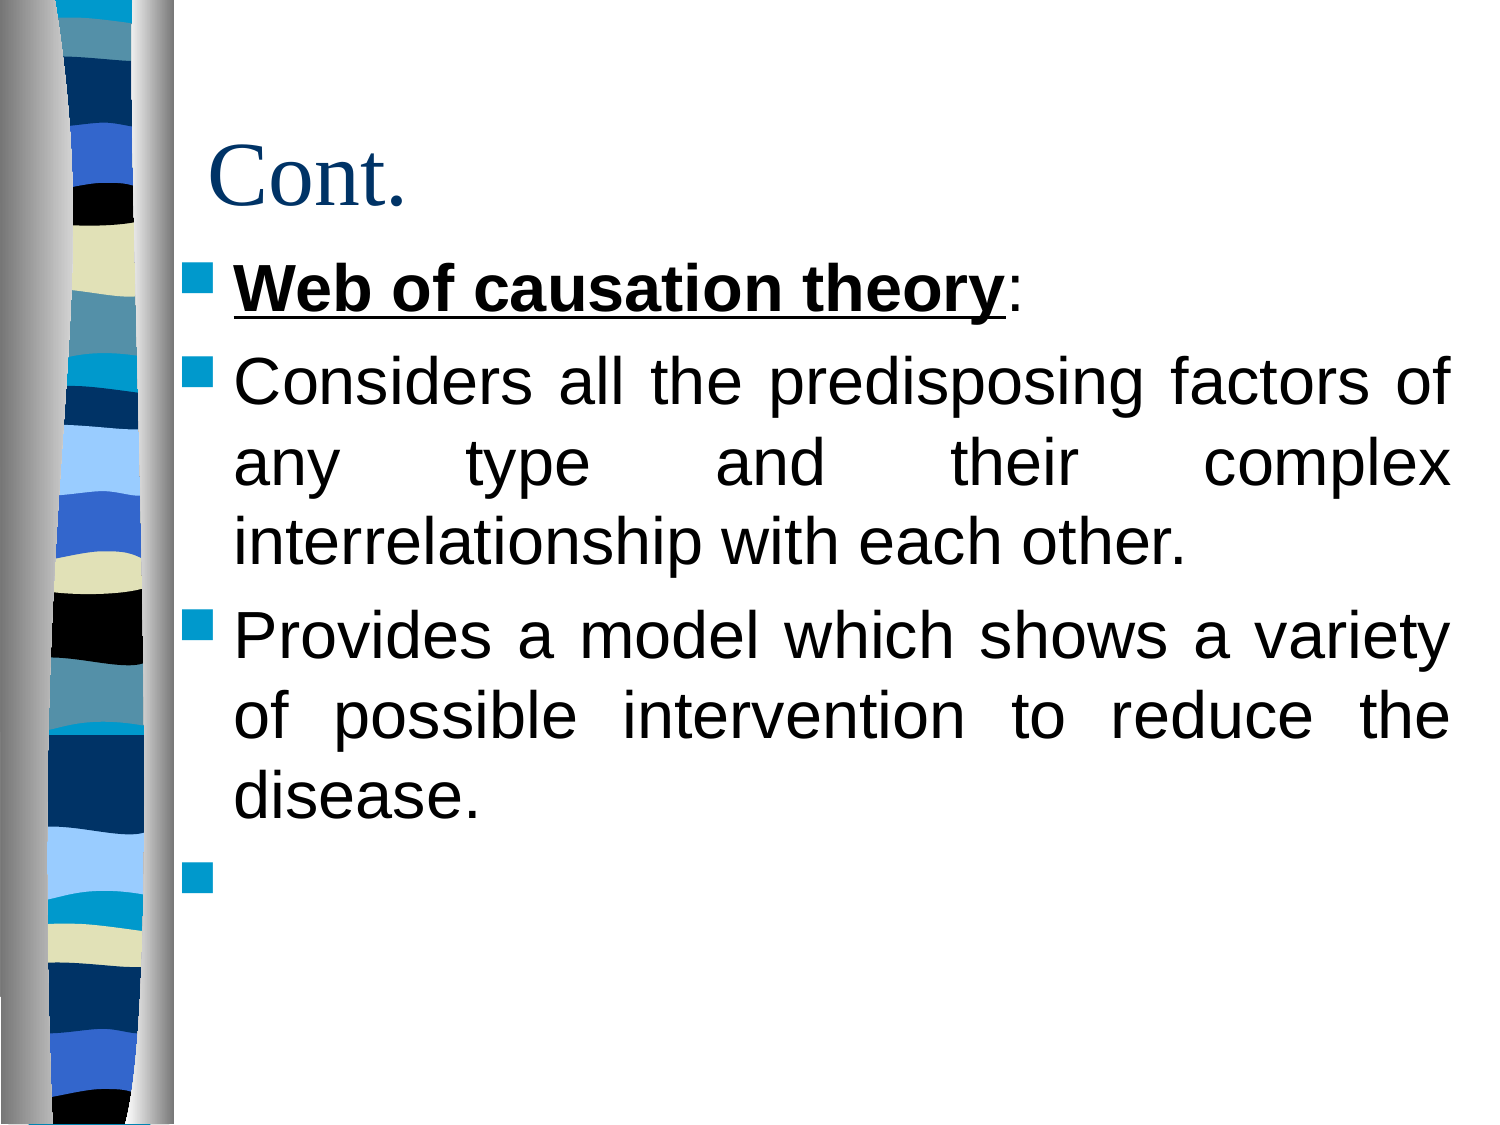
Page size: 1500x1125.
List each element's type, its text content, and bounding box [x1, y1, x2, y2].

list Web of causation theory: Considers all the predisposing factors of any type and their complex interrelationship with each other. Provides a model which shows a variety of possible intervention to reduce the disease. [162, 237, 1468, 1088]
title Cont. [192, 74, 1468, 237]
